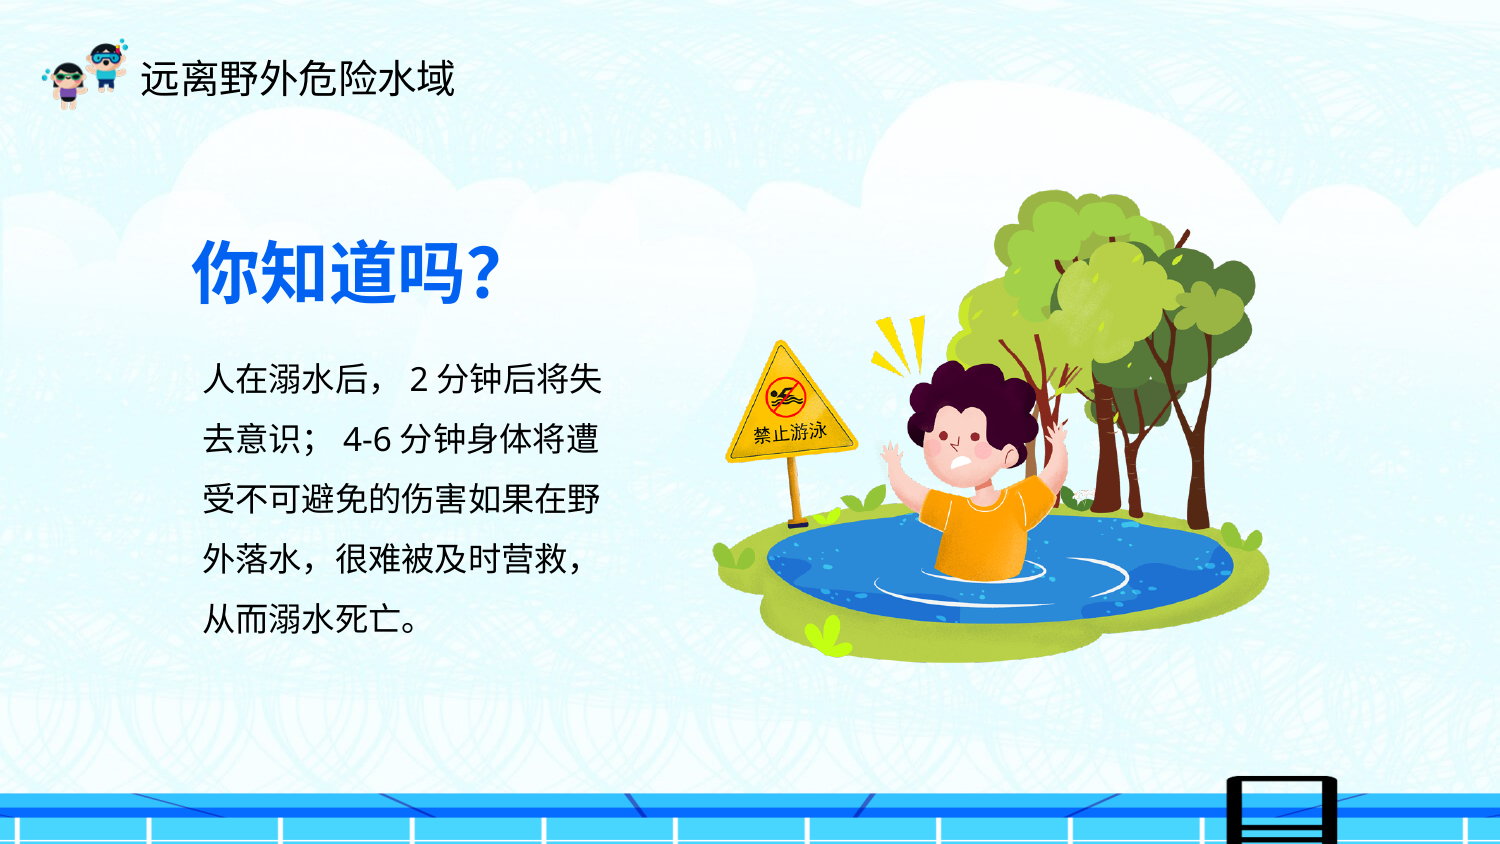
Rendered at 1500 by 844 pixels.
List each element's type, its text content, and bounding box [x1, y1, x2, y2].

text_box 人在溺水后，2分钟后将失去意识；4-6分钟身体将遭受不可避免的伤害如果在野外落水，很难被及时营救，从而溺水死亡。 [187, 330, 638, 645]
text_box 你知道吗？ [176, 222, 551, 320]
picture [0, 0, 1500, 844]
